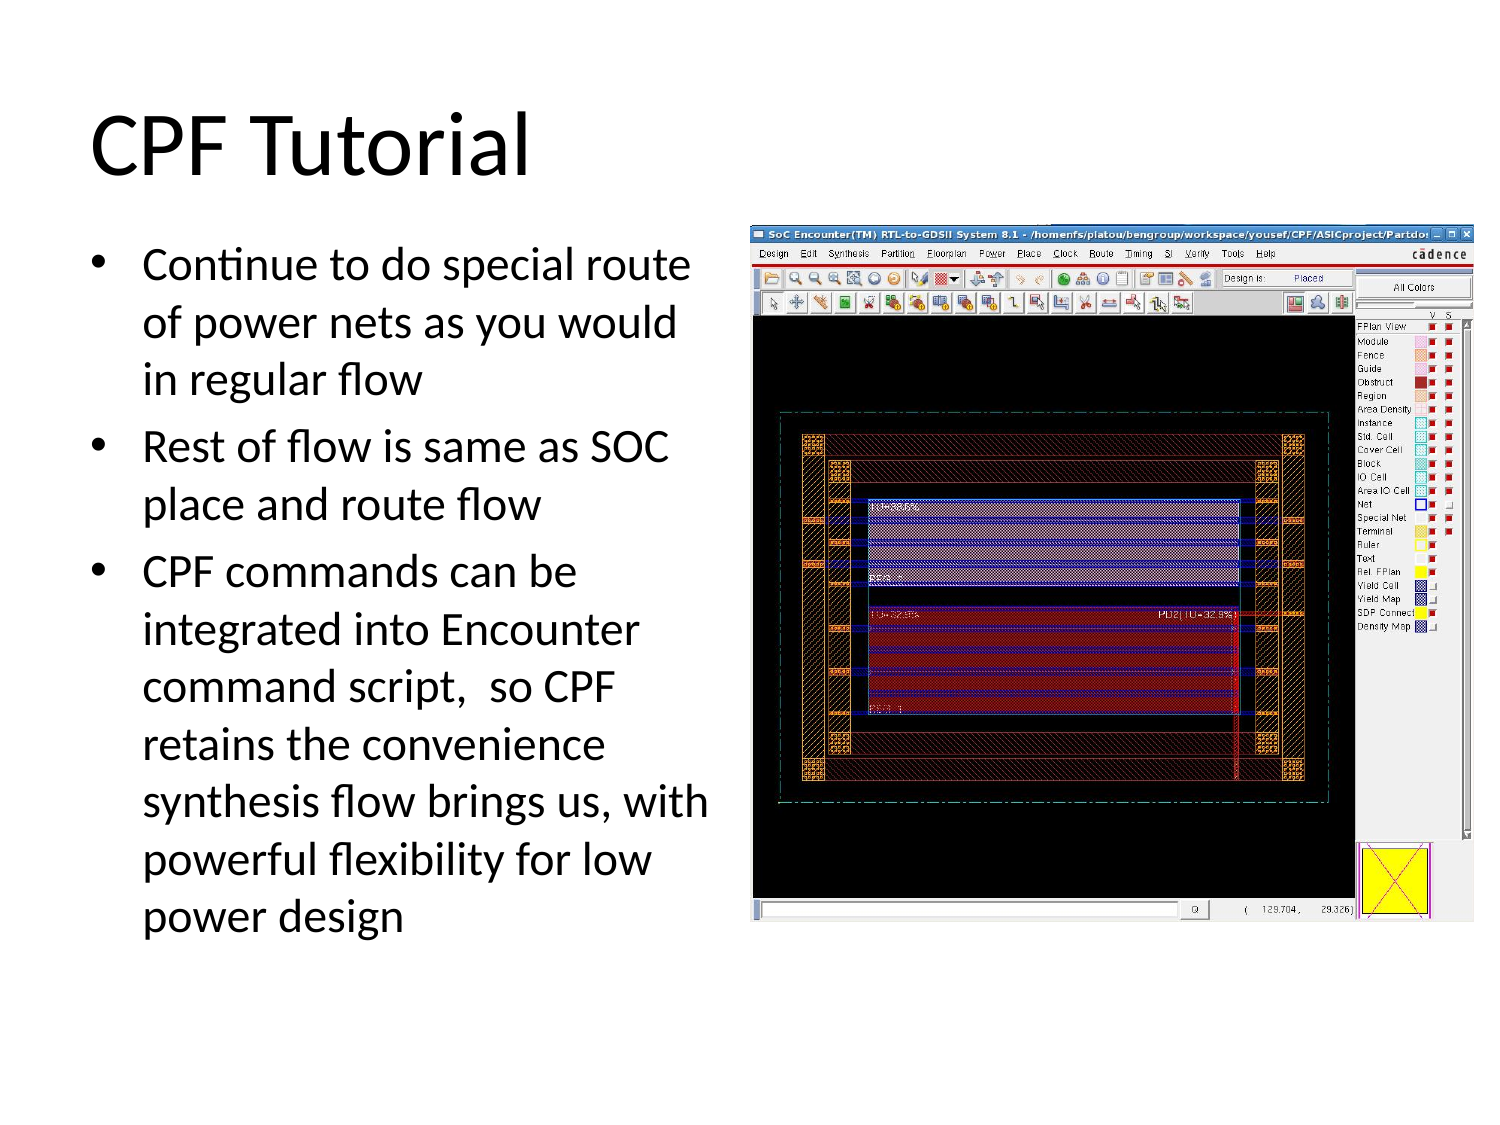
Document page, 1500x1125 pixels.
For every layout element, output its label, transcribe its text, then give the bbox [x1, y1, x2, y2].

list Continue to do special route of power nets as you would in regular flow Rest of flow is same as SOC place and route flow CPF commands can be integrated into Encounter command script, so CPF retains the convenience synthesis flow brings us, with powerful flexibility for low power design [75, 224, 738, 968]
picture [749, 224, 1474, 922]
title CPF Tutorial [75, 45, 1425, 233]
